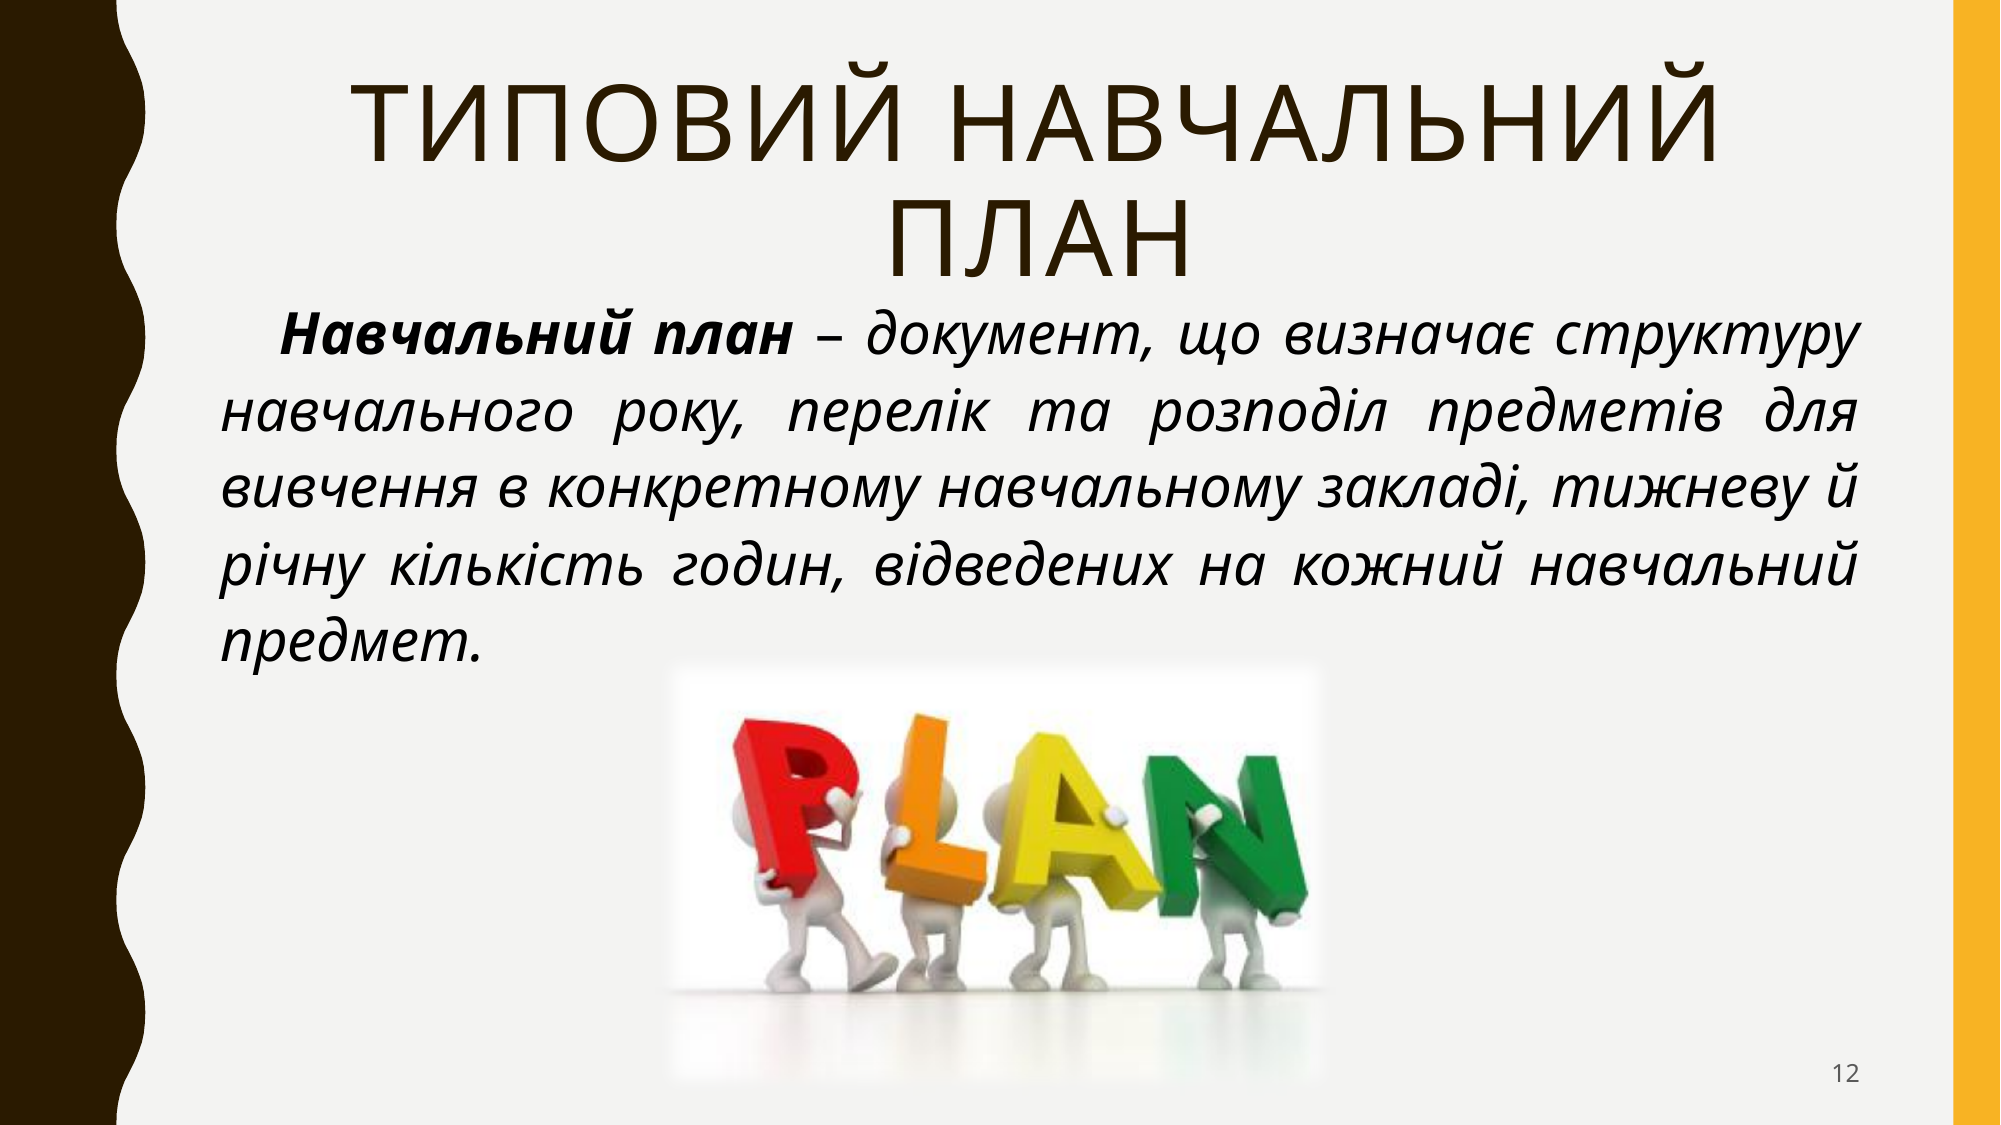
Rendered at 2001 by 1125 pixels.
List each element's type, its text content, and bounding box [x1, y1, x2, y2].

title Типовий навчальний план [205, 62, 1875, 225]
slide_number 12 [1412, 1045, 1875, 1103]
list Навчальний план – документ, що визначає структуру навчального року, перелік та розподіл предметів для вивчення в конкретному навчальному закладі, тижневу й річну кількість годин, відведених на кожний навчальний предмет. [205, 281, 1875, 649]
picture [654, 648, 1337, 1097]
